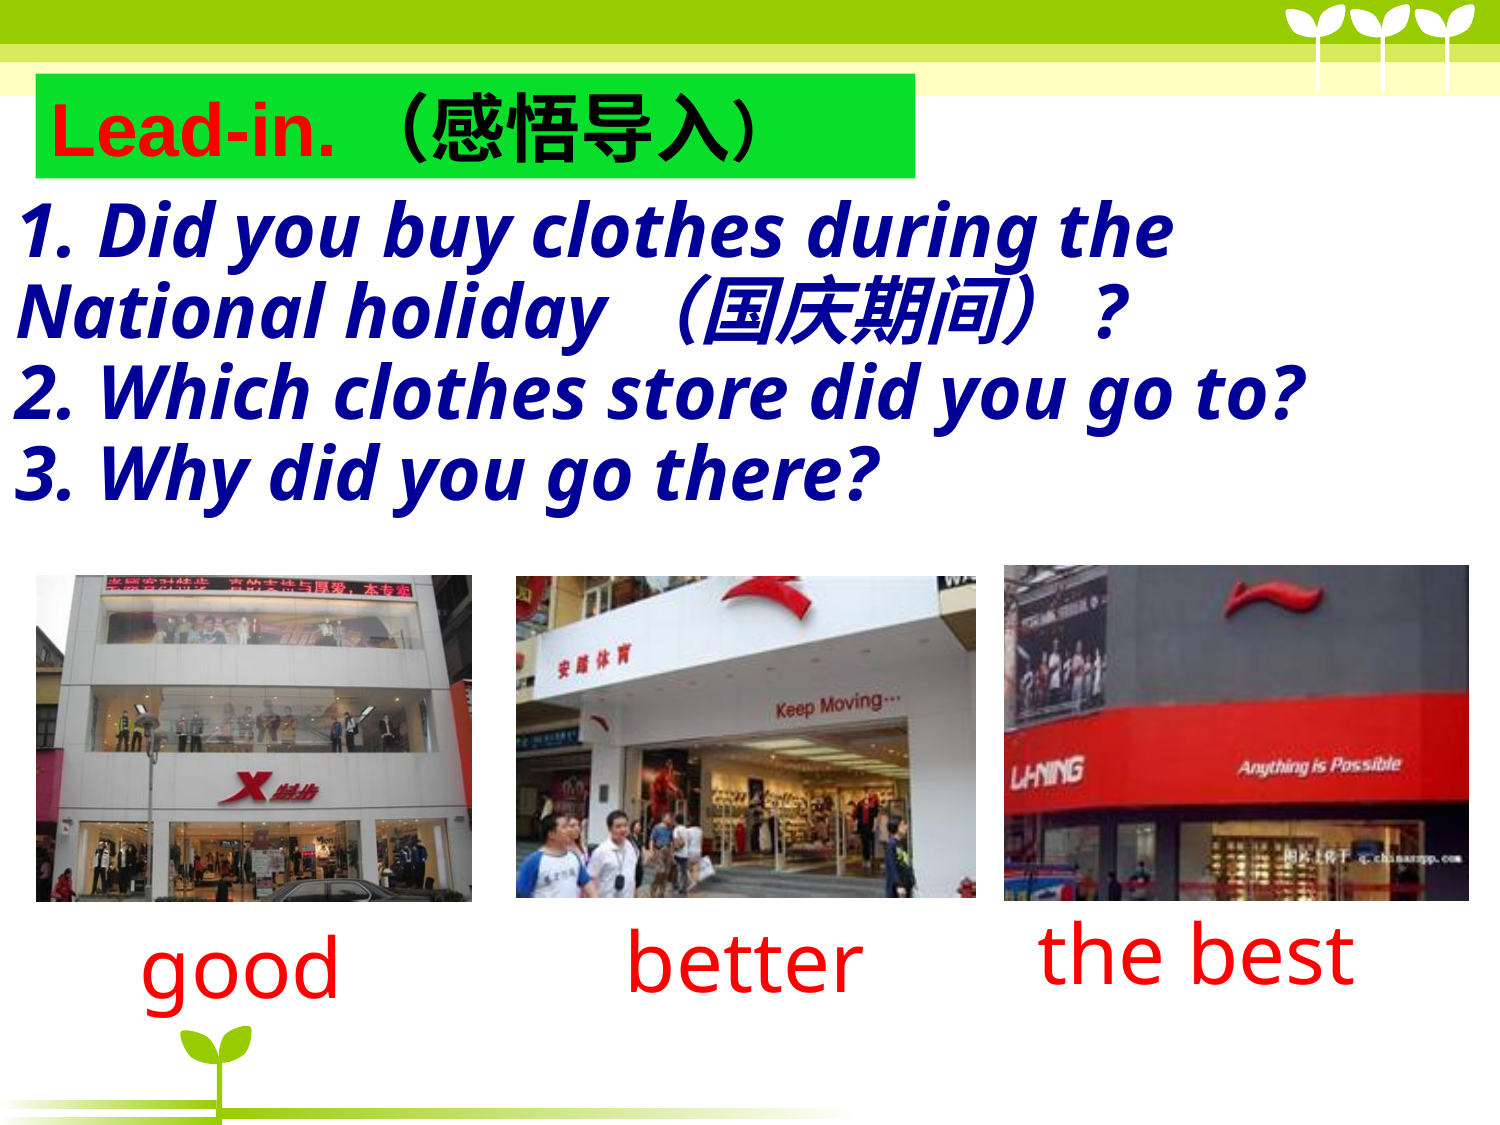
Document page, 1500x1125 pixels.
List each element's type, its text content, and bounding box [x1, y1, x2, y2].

picture [36, 575, 472, 902]
picture [1004, 564, 1470, 901]
text_box good [124, 910, 391, 1024]
text_box Lead-in.（感悟导入） [35, 73, 916, 179]
list 1. Did you buy clothes during the National holiday（国庆期间）? 2. Which clothes store did you go to? 3. Why did you go there? [0, 185, 1472, 536]
text_box the best [1022, 907, 1469, 1009]
text_box better [610, 907, 943, 1017]
picture [516, 576, 976, 898]
